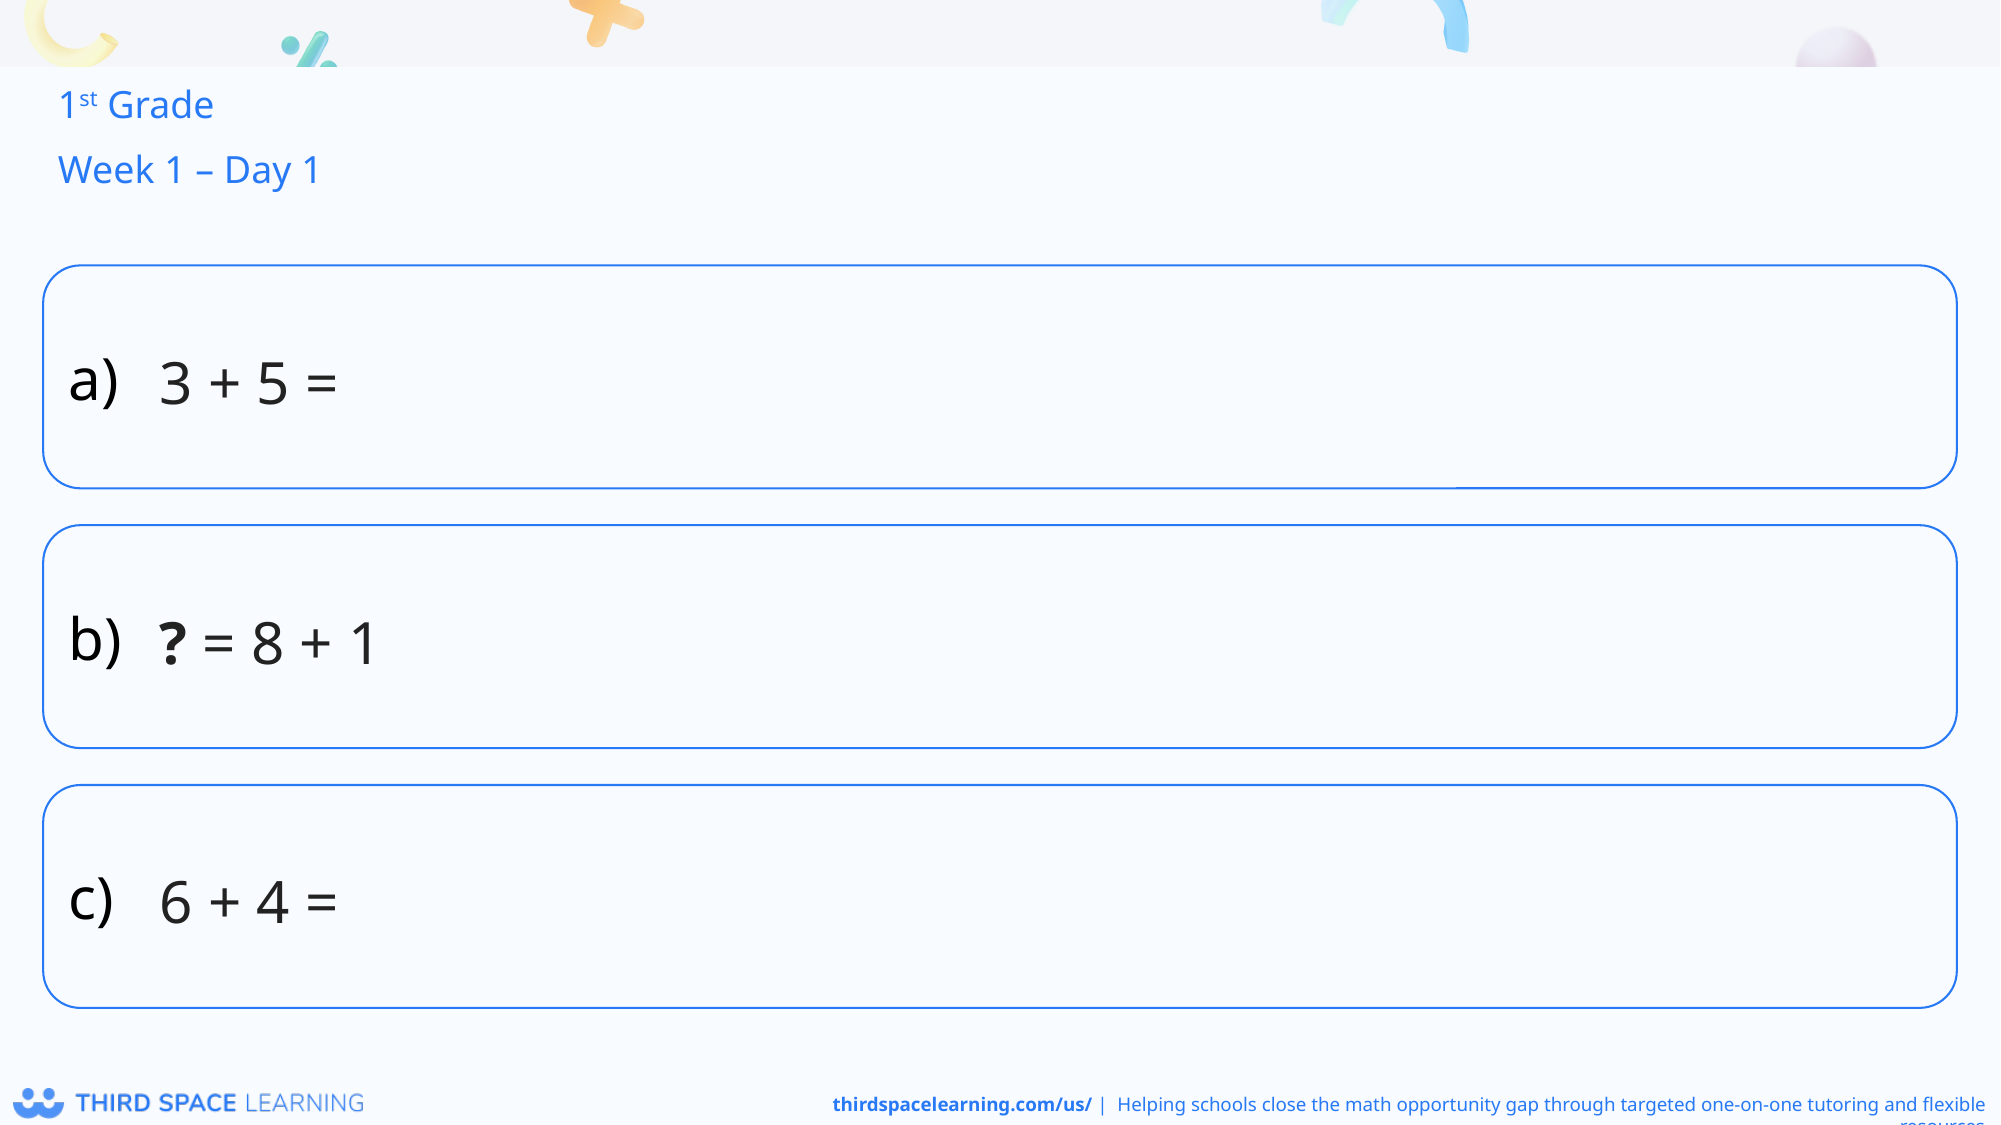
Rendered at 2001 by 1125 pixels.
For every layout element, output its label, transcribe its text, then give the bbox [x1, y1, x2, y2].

list ? = 8 + 1 [144, 548, 1922, 734]
picture [0, 0, 2000, 67]
picture [13, 1088, 365, 1119]
text_box 1st Grade Week 1 – Day 1 [43, 73, 509, 212]
list 3 + 5 = [144, 288, 1922, 474]
list 6 + 4 = [144, 807, 1922, 994]
